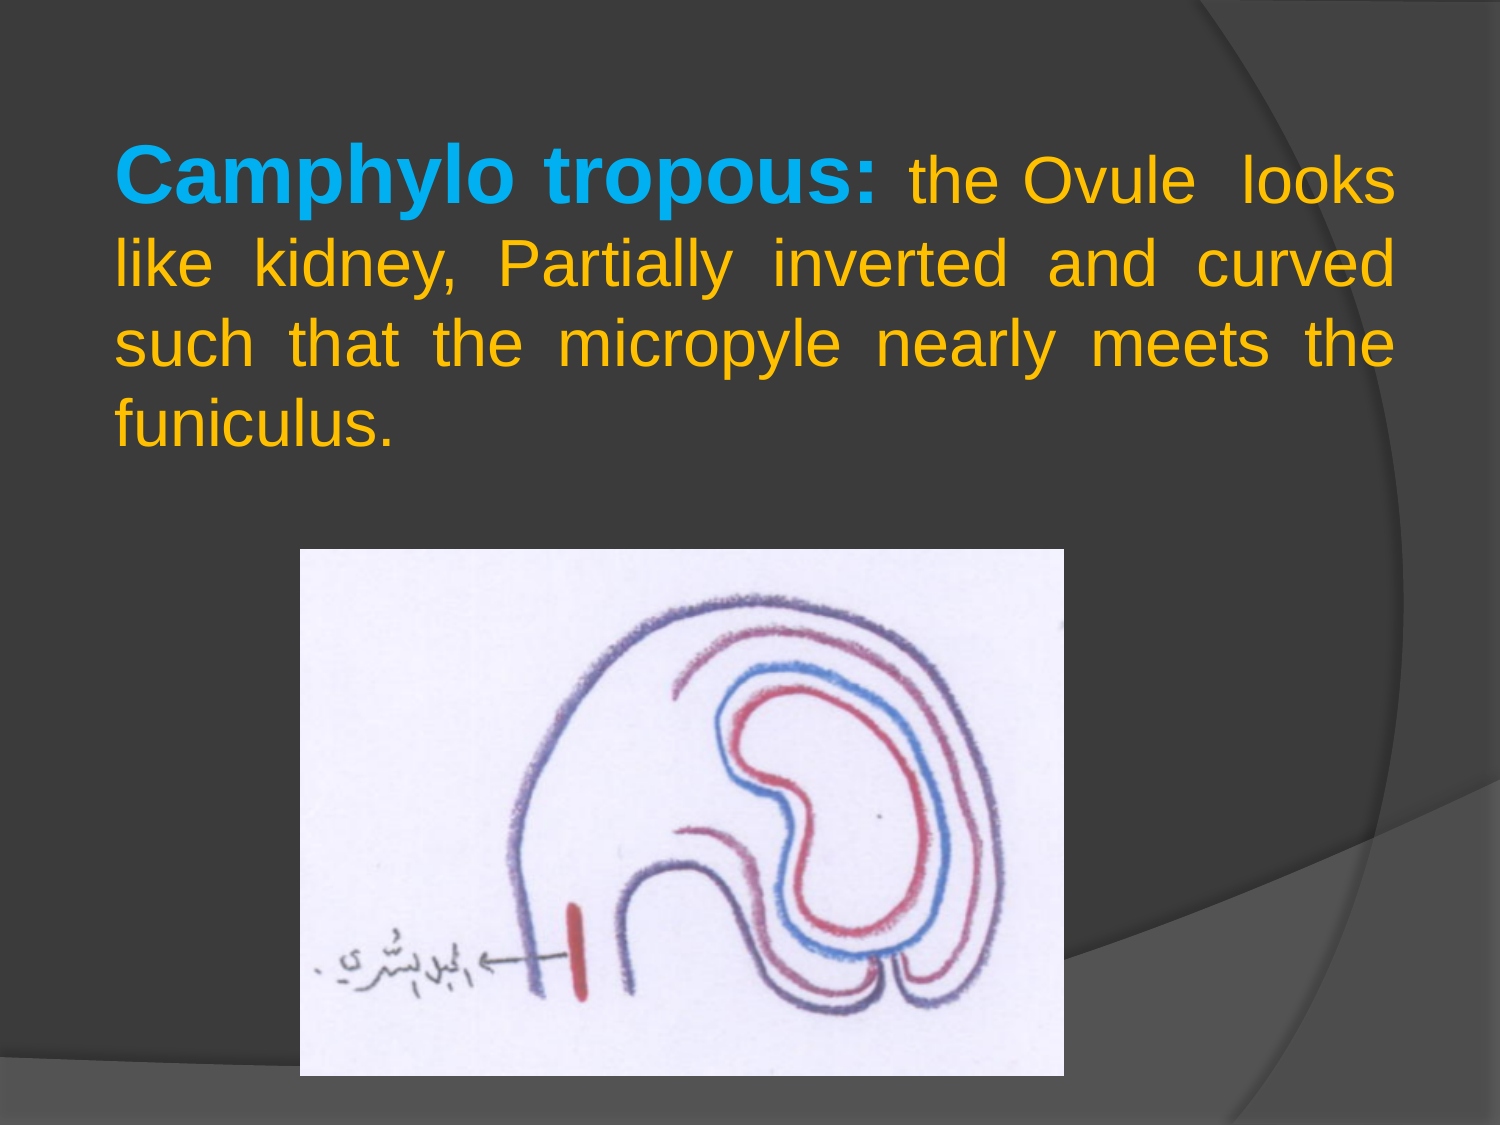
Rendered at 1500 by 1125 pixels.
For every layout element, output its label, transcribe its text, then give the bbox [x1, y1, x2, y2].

text_box Camphylo tropous: the Ovule looks like kidney, Partially inverted and curved such that the micropyle nearly meets the funiculus. [99, 112, 1413, 468]
picture [299, 549, 1064, 1076]
